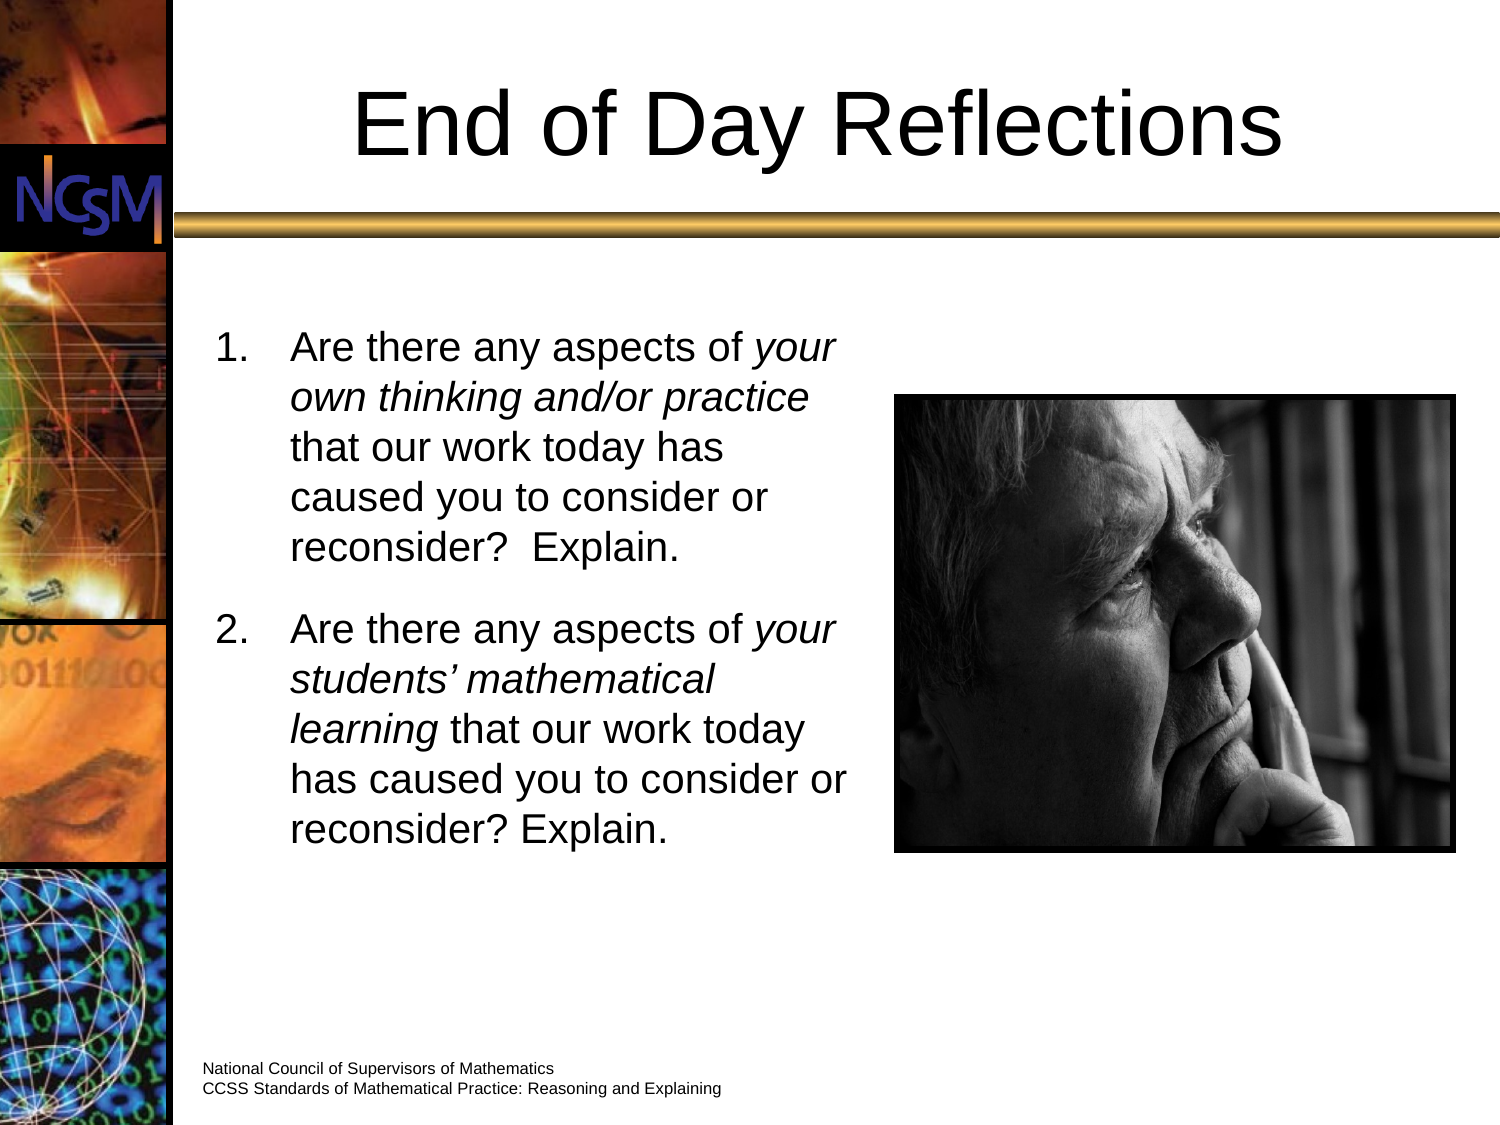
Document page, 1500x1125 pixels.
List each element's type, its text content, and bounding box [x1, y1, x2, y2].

picture [0, 0, 167, 619]
picture [0, 625, 166, 862]
title End of Day Reflections [212, 24, 1425, 213]
list Are there any aspects of your own thinking and/or practice that our work today has caused you to consider or reconsider? Explain. 2. Are there any aspects of your students’ mathematical learning that our work today has caused you to consider or reconsider? Explain. [200, 312, 875, 950]
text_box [899, 399, 1451, 847]
slide_number National Council of Supervisors of Mathematics CCSS Standards of Mathematical Practice: Reasoning and Explaining [187, 1050, 900, 1125]
picture [0, 869, 166, 1125]
